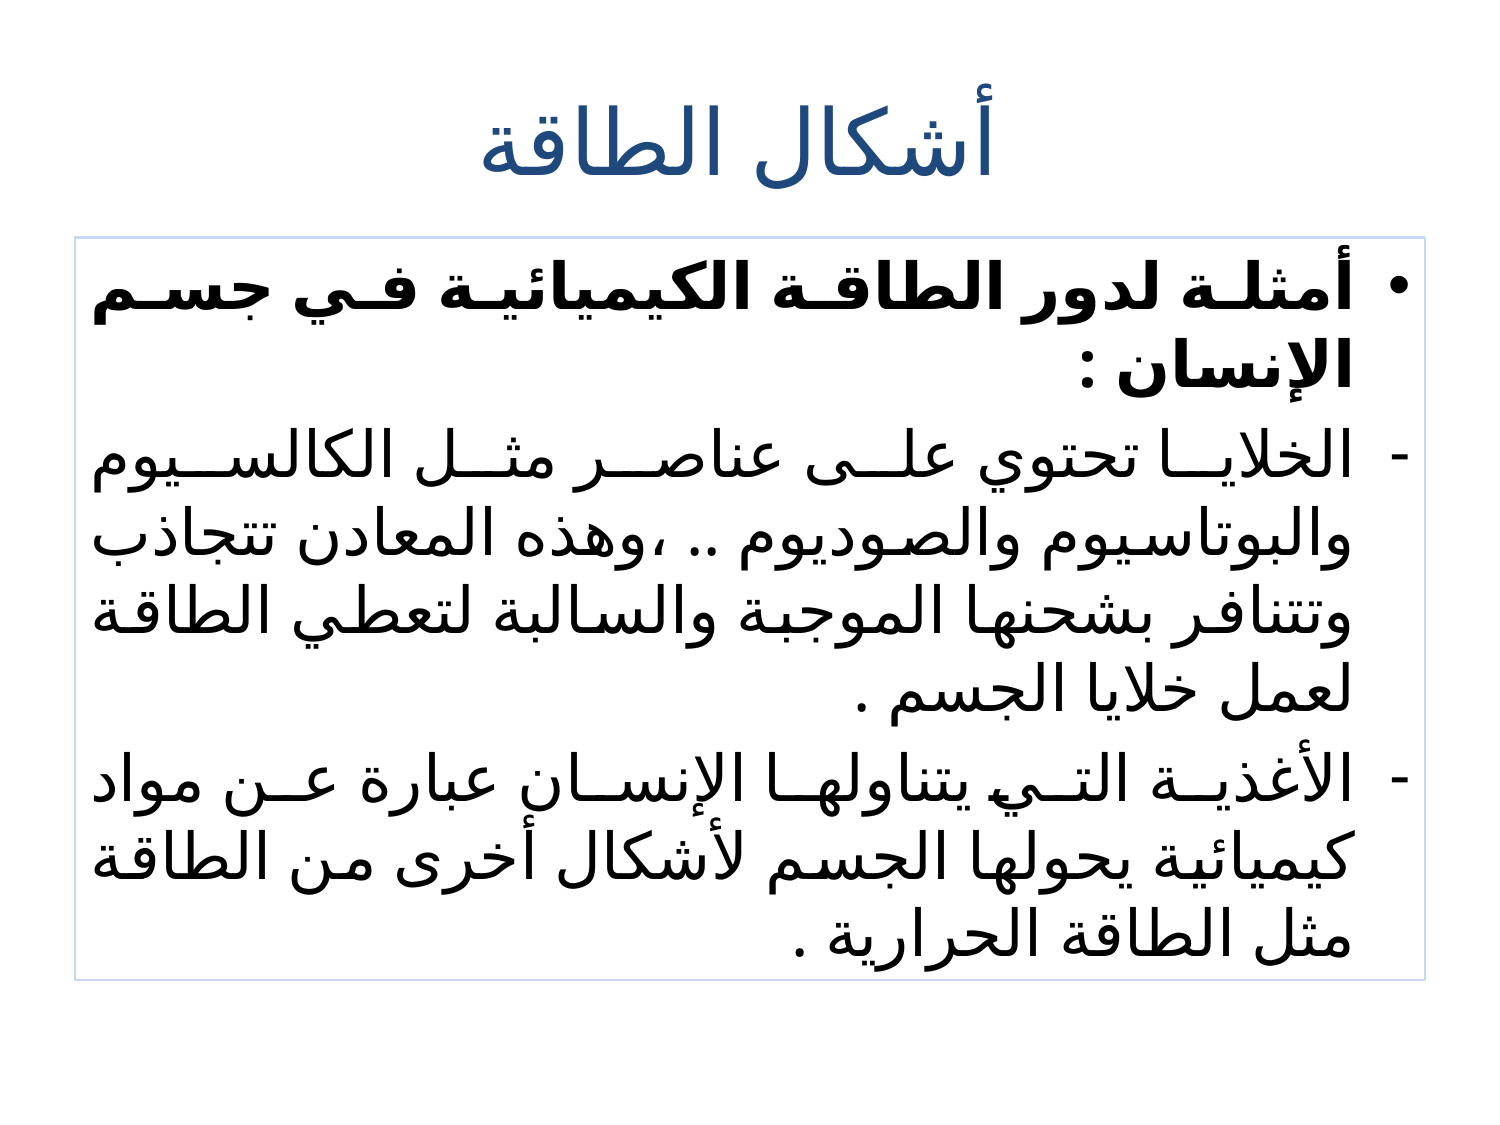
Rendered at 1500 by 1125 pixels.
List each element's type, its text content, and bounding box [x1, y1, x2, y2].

title أشكال الطاقة [75, 45, 1425, 233]
list أمثلة لدور الطاقة الكيميائية في جسم الإنسان : الخلايا تحتوي على عناصر مثل الكالسيوم والبوتاسيوم والصوديوم .. ،وهذه المعادن تتجاذب وتتنافر بشحنها الموجبة والسالبة لتعطي الطاقة لعمل خلايا الجسم . الأغذية التي يتناولها الإنسان عبارة عن مواد كيميائية يحولها الجسم لأشكال أخرى من الطاقة مثل الطاقة الحرارية . [75, 237, 1425, 980]
